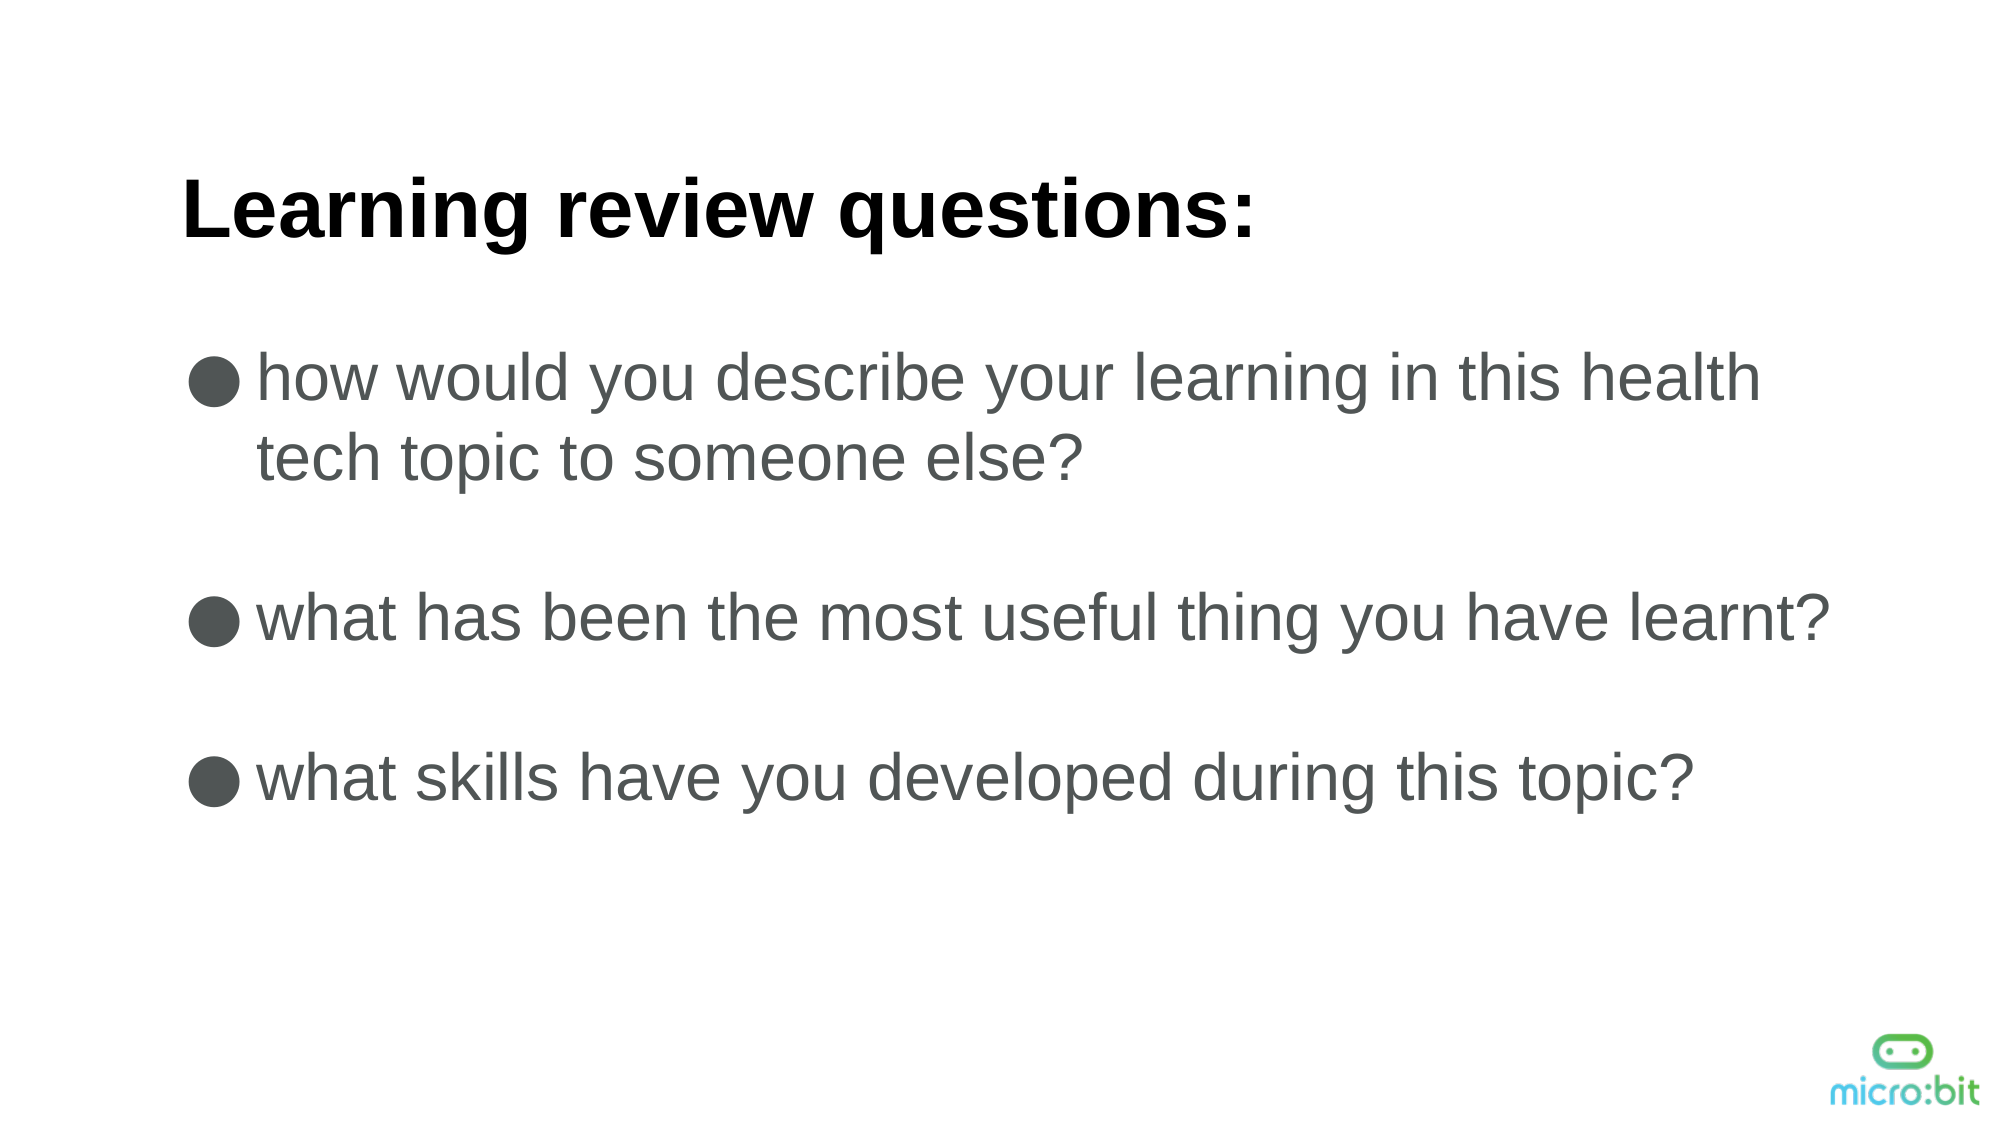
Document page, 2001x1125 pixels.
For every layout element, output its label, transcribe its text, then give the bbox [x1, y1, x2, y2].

picture [1830, 1029, 1980, 1106]
text_box Learning review questions: how would you describe your learning in this health tech topic to someone else? what has been the most useful thing you have learnt? what skills have you developed during this topic? [166, 60, 1918, 884]
